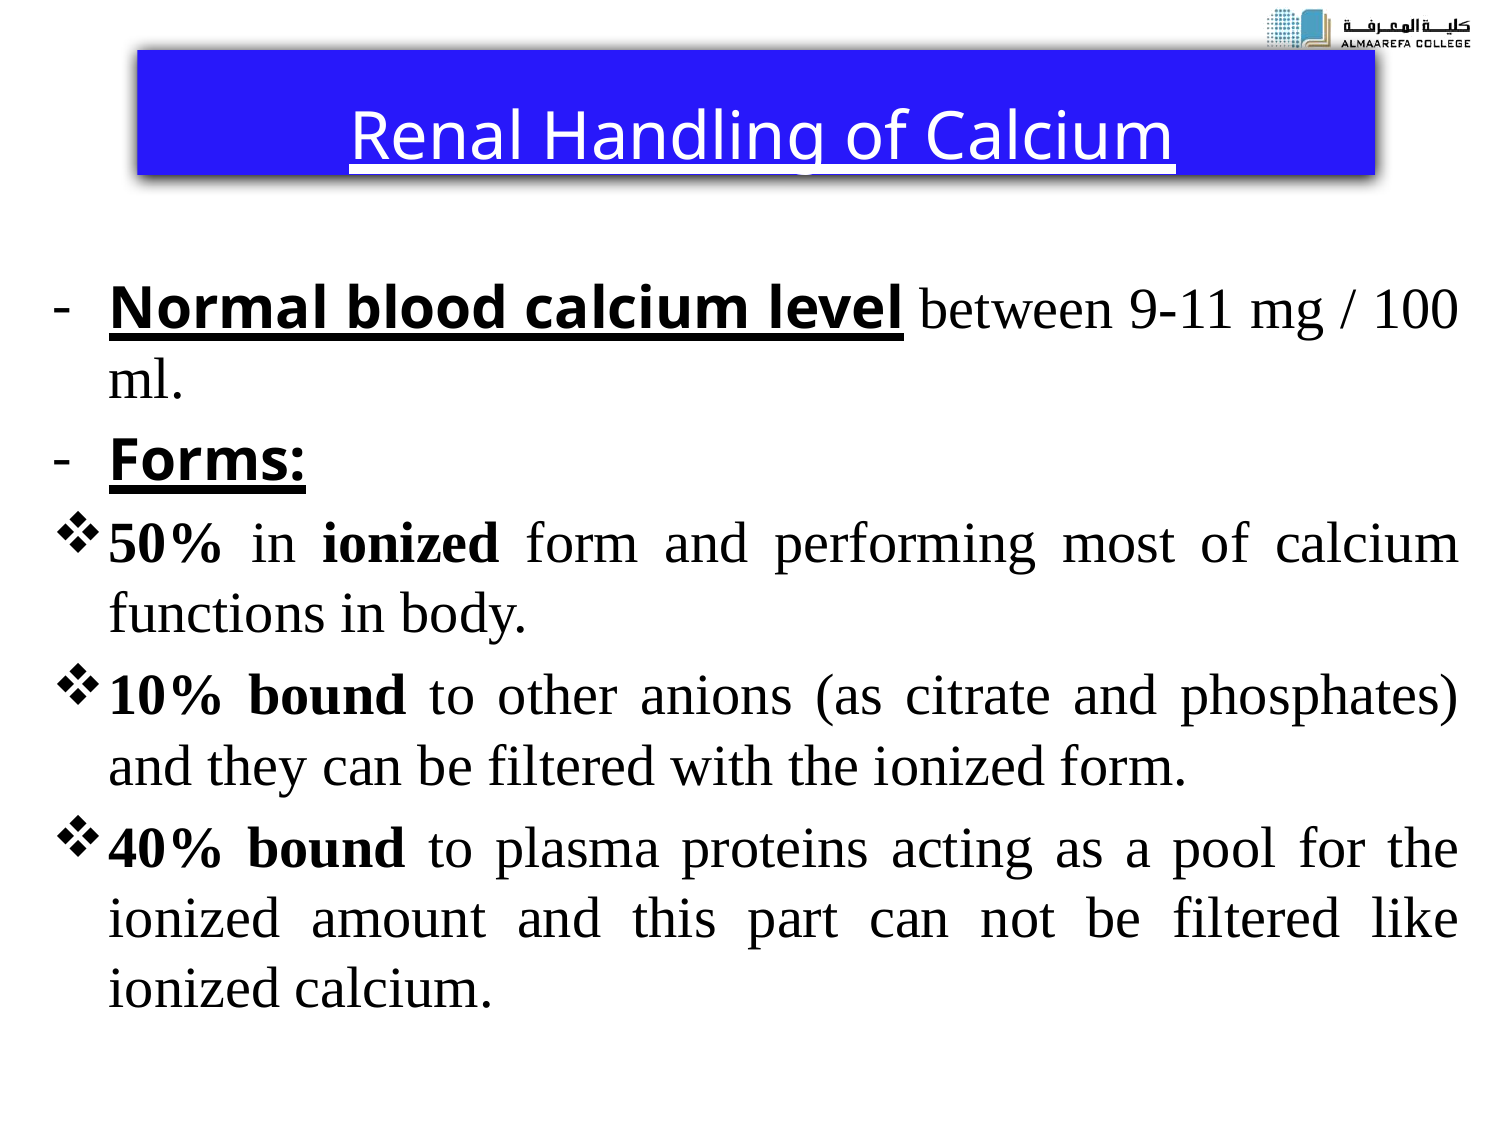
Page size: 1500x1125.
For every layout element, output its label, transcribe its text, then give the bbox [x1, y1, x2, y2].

picture [1262, 0, 1475, 65]
list Normal blood calcium level between 9-11 mg / 100 ml. Forms: 50% in ionized form and performing most of calcium functions in body. 10% bound to other anions (as citrate and phosphates) and they can be filtered with the ionized form. 40% bound to plasma proteins acting as a pool for the ionized amount and this part can not be filtered like ionized calcium. [37, 262, 1475, 1125]
title Renal Handling of Calcium [137, 50, 1375, 175]
